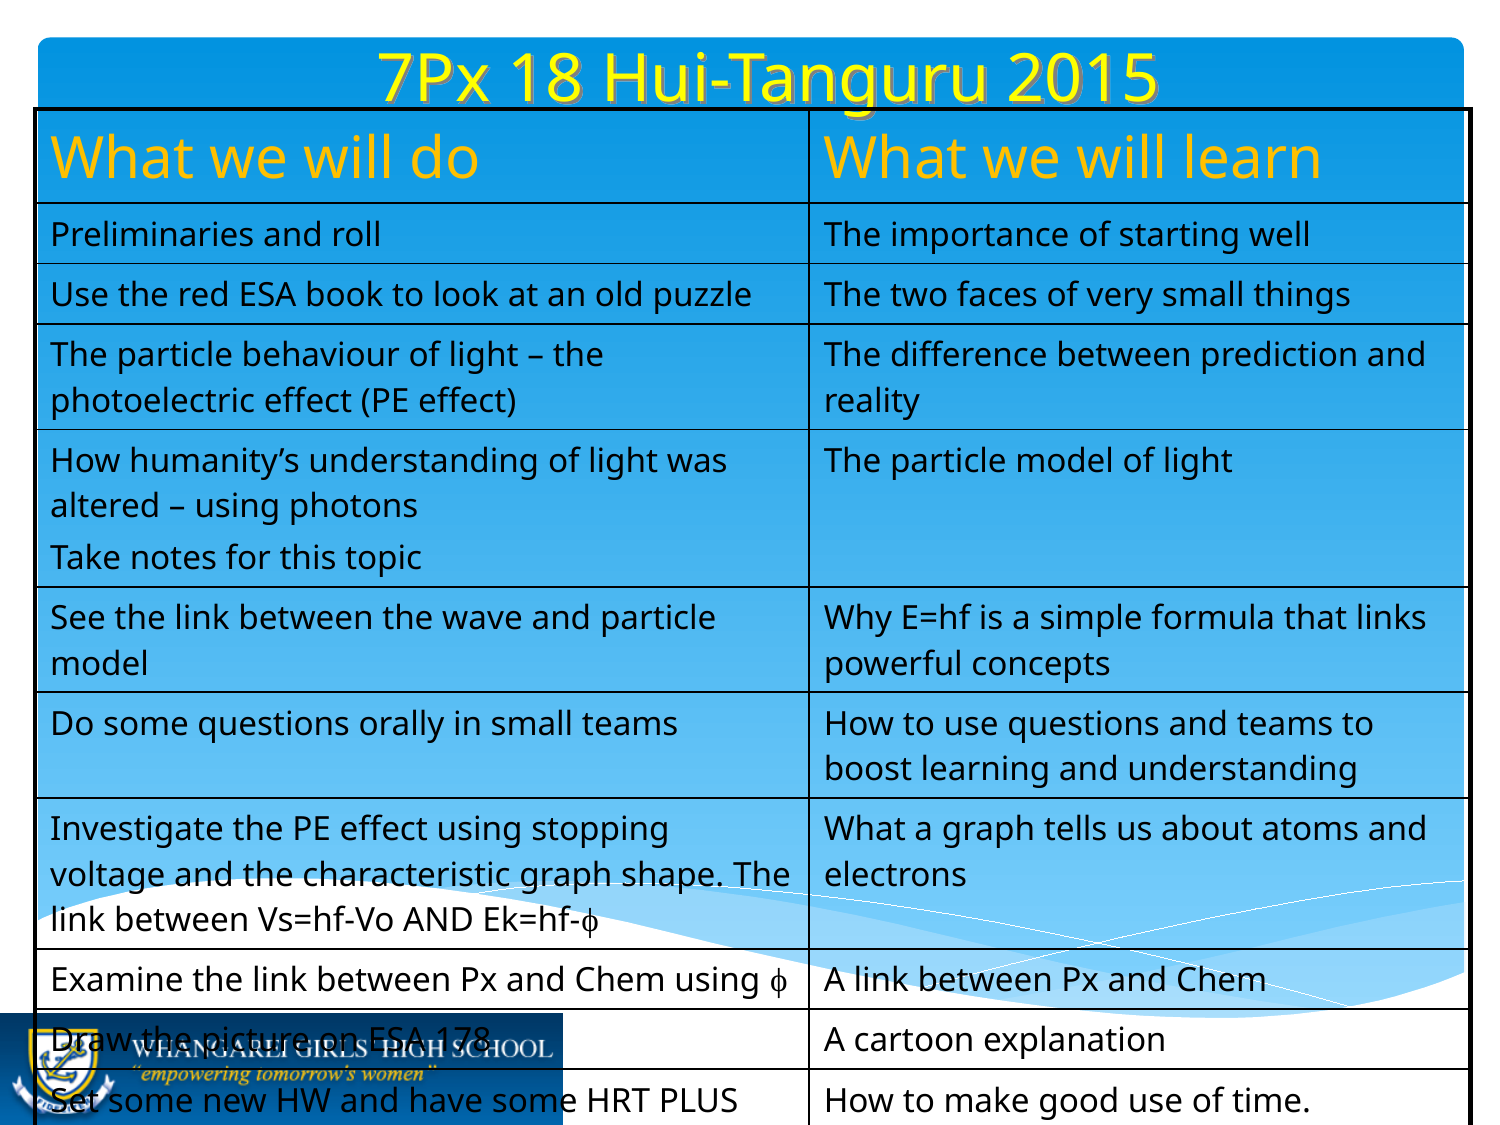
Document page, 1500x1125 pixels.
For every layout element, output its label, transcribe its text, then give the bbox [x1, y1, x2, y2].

table_cell What a graph tells us about atoms and electrons [810, 799, 1468, 948]
table_cell See the link between the wave and particle model [37, 588, 808, 691]
table_cell Set some new HW and have some HRT PLUS Marking HW [568, 1070, 808, 1125]
table_cell Why E=hf is a simple formula that links powerful concepts [810, 588, 1468, 691]
table_cell Use the red ESA book to look at an old puzzle [37, 264, 808, 323]
table_cell A cartoon explanation [810, 1010, 1468, 1068]
table_cell The particle behaviour of light – the photoelectric effect (PE effect) [37, 325, 808, 429]
table_cell How humanity’s understanding of light was altered – using photons Take notes for this topic [37, 430, 808, 586]
table_cell Do some questions orally in small teams [37, 693, 808, 797]
table_cell A link between Px and Chem [810, 950, 1468, 1008]
picture [0, 1012, 563, 1125]
table_cell How to make good use of time. What we will be doing next time. [810, 1070, 1468, 1125]
table_cell How to use questions and teams to boost learning and understanding [810, 693, 1468, 797]
table_cell Draw the picture on ESA 178 [37, 1010, 808, 1068]
table_cell Examine the link between Px and Chem using ϕ [37, 950, 808, 1008]
table_header What we will do [37, 111, 808, 202]
table_header What we will learn [810, 111, 1468, 202]
table_cell The difference between prediction and reality [810, 325, 1468, 429]
table_cell The importance of starting well [810, 204, 1468, 263]
table_cell The particle model of light [810, 430, 1468, 586]
table_cell Investigate the PE effect using stopping voltage and the characteristic graph shape. The link between Vs=hf-Vo AND Ek=hf-ϕ [37, 799, 808, 948]
text_box 7Px 18 Hui-Tanguru 2015 [162, 24, 1375, 107]
table_cell Preliminaries and roll [37, 204, 808, 263]
table_cell The two faces of very small things [810, 264, 1468, 323]
